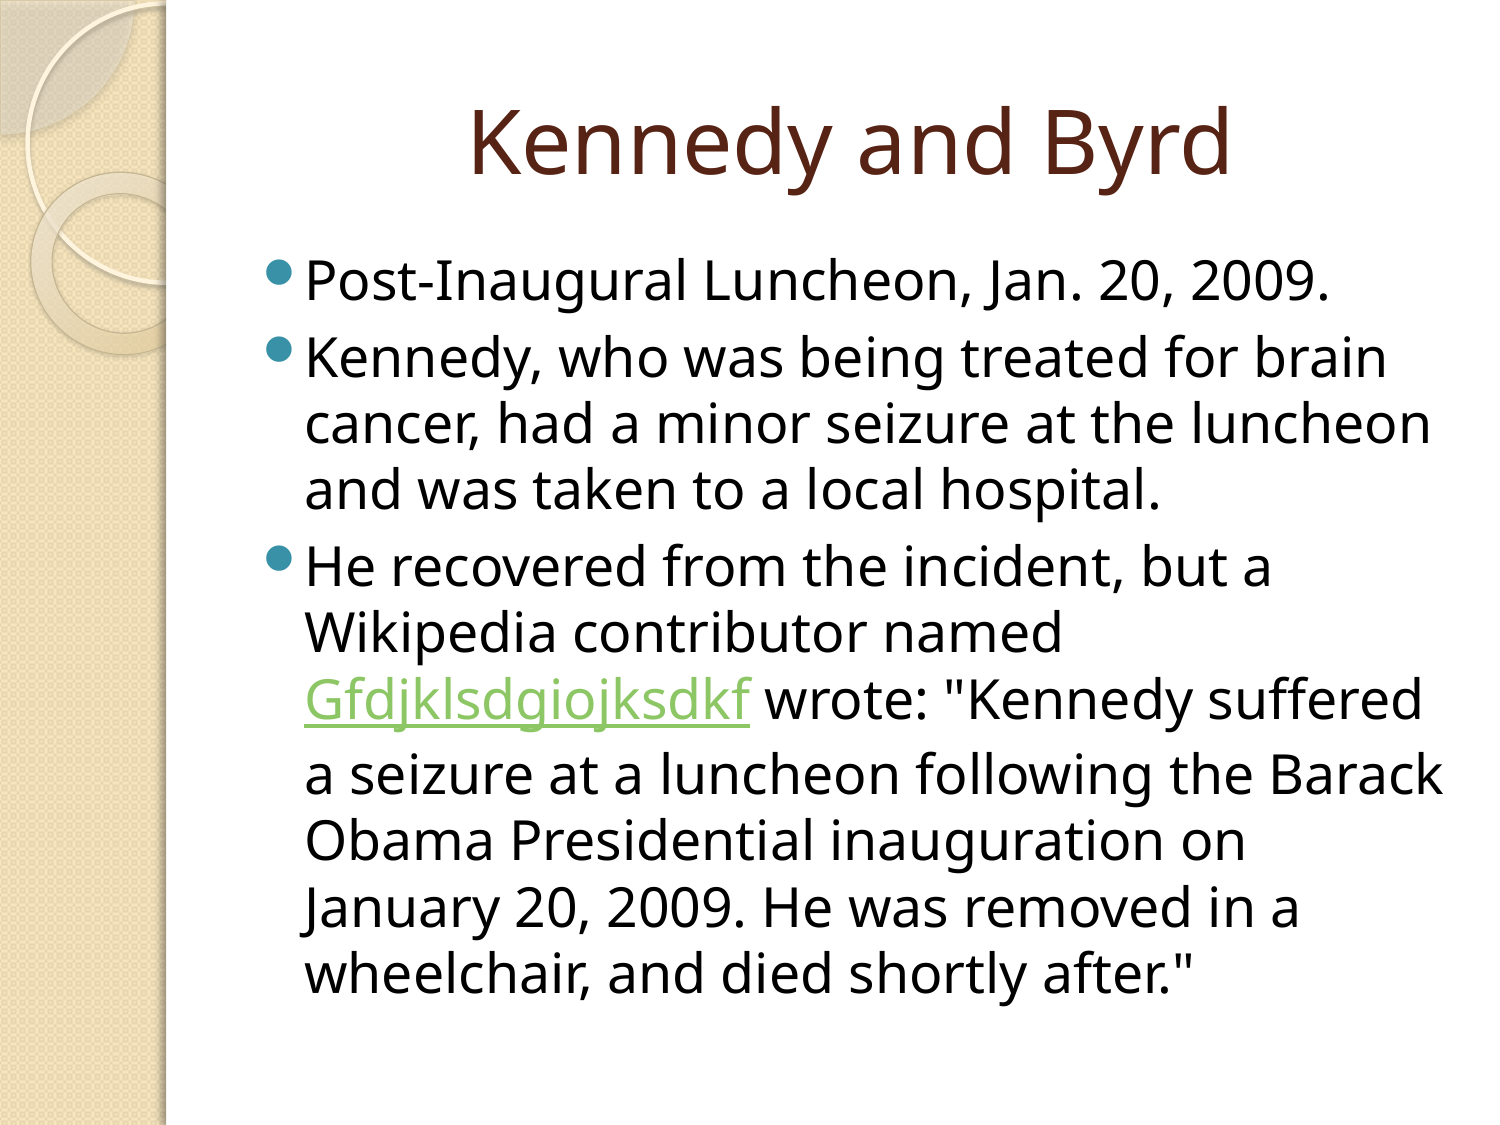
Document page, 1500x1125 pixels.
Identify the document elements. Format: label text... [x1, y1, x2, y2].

title Kennedy and Byrd [235, 45, 1466, 233]
list Post-Inaugural Luncheon, Jan. 20, 2009. Kennedy, who was being treated for brain cancer, had a minor seizure at the luncheon and was taken to a local hospital. He recovered from the incident, but a Wikipedia contributor named Gfdjklsdgiojksdkf wrote: "Kennedy suffered a seizure at a luncheon following the Barack Obama Presidential inauguration on January 20, 2009. He was removed in a wheelchair, and died shortly after." [235, 237, 1466, 1026]
